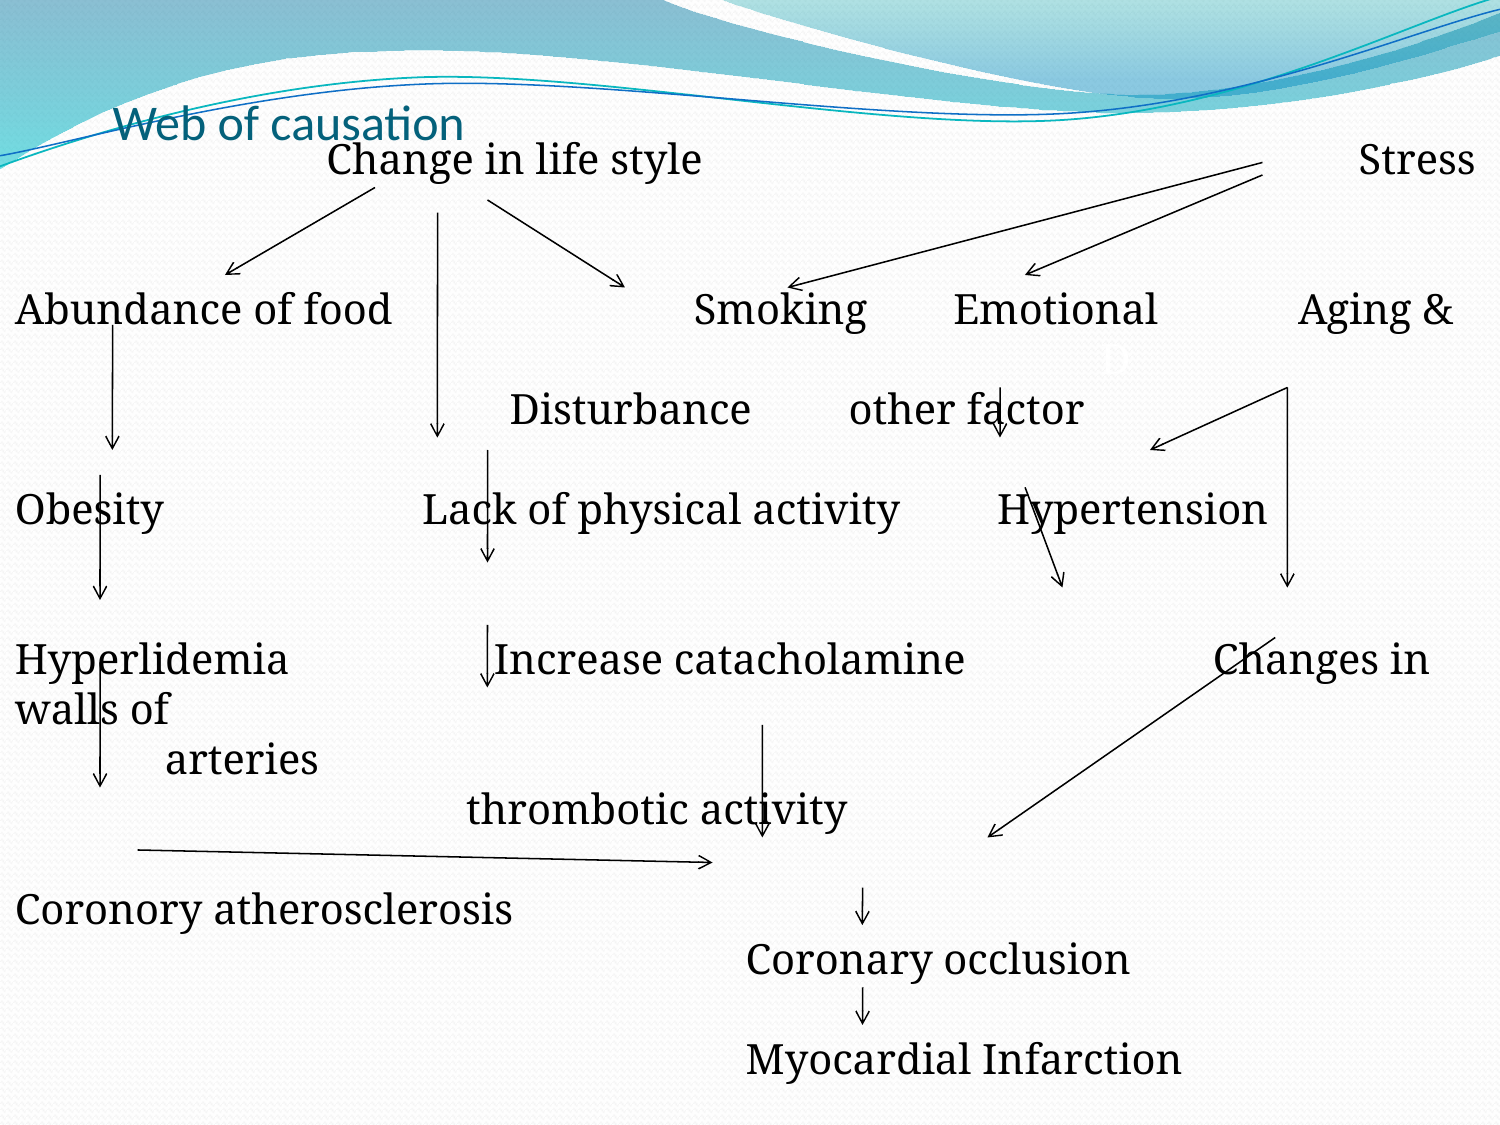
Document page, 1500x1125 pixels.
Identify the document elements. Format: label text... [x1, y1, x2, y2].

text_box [987, 637, 1276, 838]
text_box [224, 187, 376, 276]
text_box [993, 518, 1095, 557]
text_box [1149, 387, 1288, 451]
title Web of causation [112, 0, 1388, 125]
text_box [787, 162, 1263, 288]
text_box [137, 849, 713, 863]
text_box Change in life style Stress Abundance of food Smoking Emotional Aging & D Disturbance other factor Obesity Lack of physical activity Hypertension Hyperlidemia Increase catacholamine Changes in walls of arteries thrombotic activity Coronory atherosclerosis Coronary occlusion Myocardial Infarction Myocardial Infarction [0, 125, 1500, 1125]
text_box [487, 199, 626, 288]
